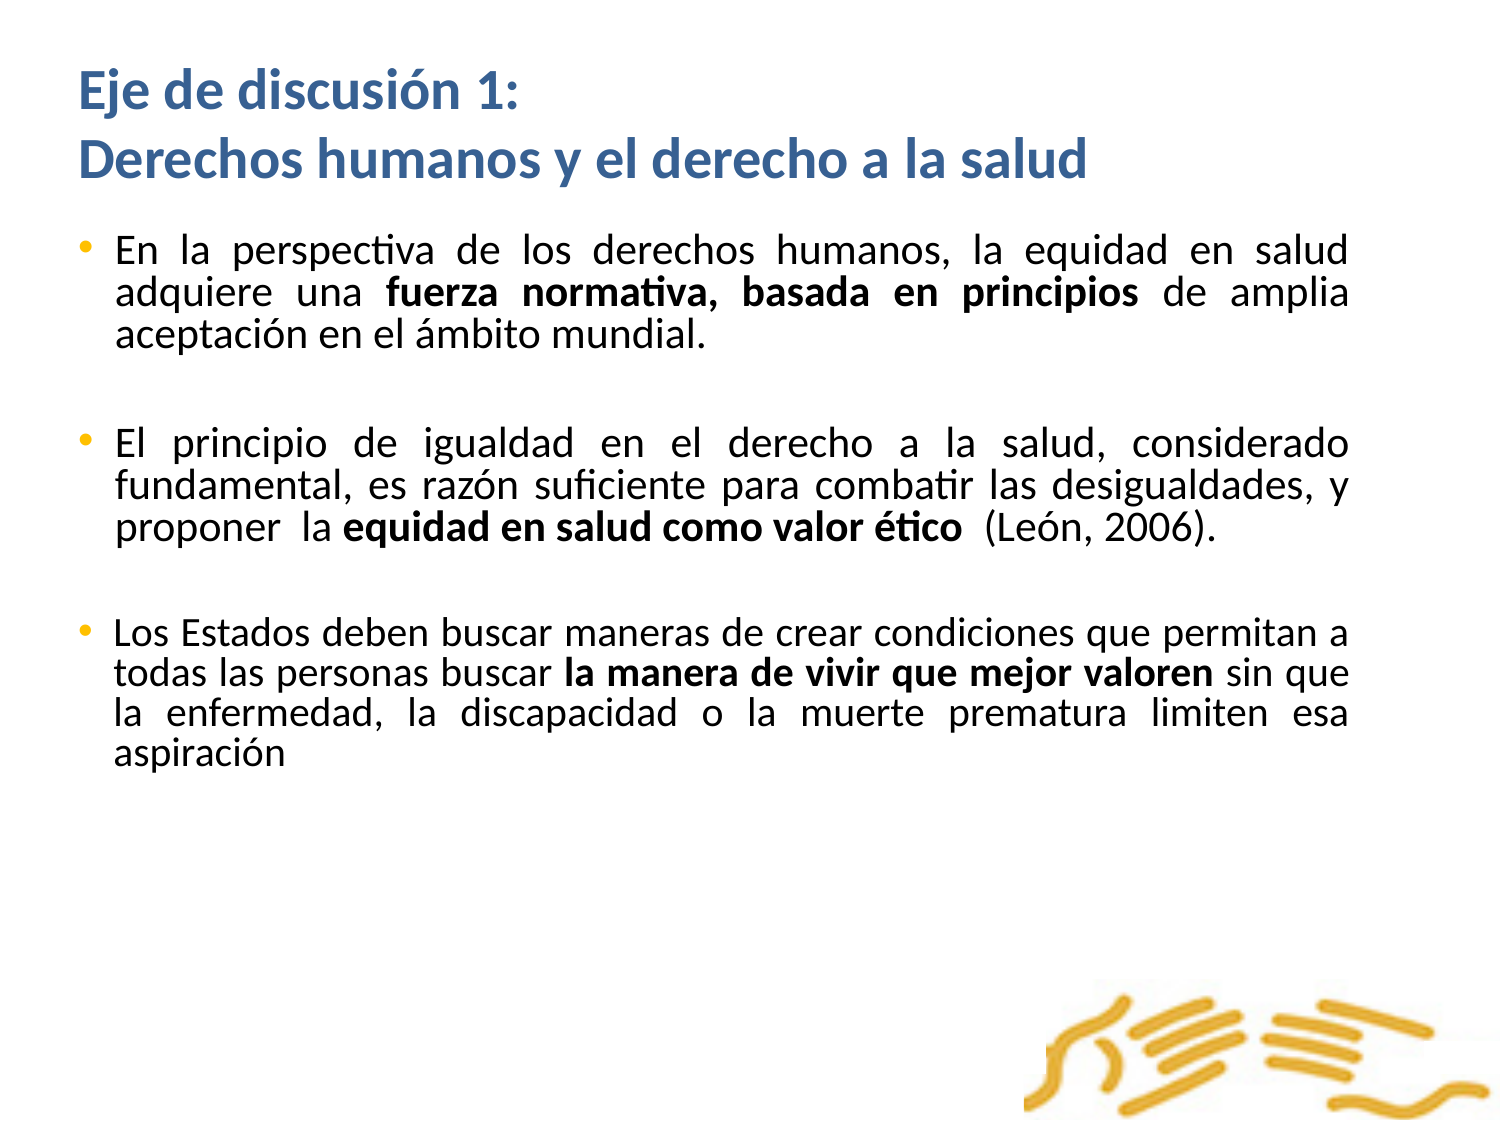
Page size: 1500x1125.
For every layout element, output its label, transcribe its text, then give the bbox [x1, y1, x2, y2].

list En la perspectiva de los derechos humanos, la equidad en salud adquiere una fuerza normativa, basada en principios de amplia aceptación en el ámbito mundial. El principio de igualdad en el derecho a la salud, considerado fundamental, es razón suficiente para combatir las desigualdades, y proponer la equidad en salud como valor ético (León, 2006). Los Estados deben buscar maneras de crear condiciones que permitan a todas las personas buscar la manera de vivir que mejor valoren sin que la enfermedad, la discapacidad o la muerte prematura limiten esa aspiración [78, 230, 1350, 1023]
picture [1023, 979, 1500, 1120]
title Eje de discusión 1: Derechos humanos y el derecho a la salud [78, 45, 1316, 196]
